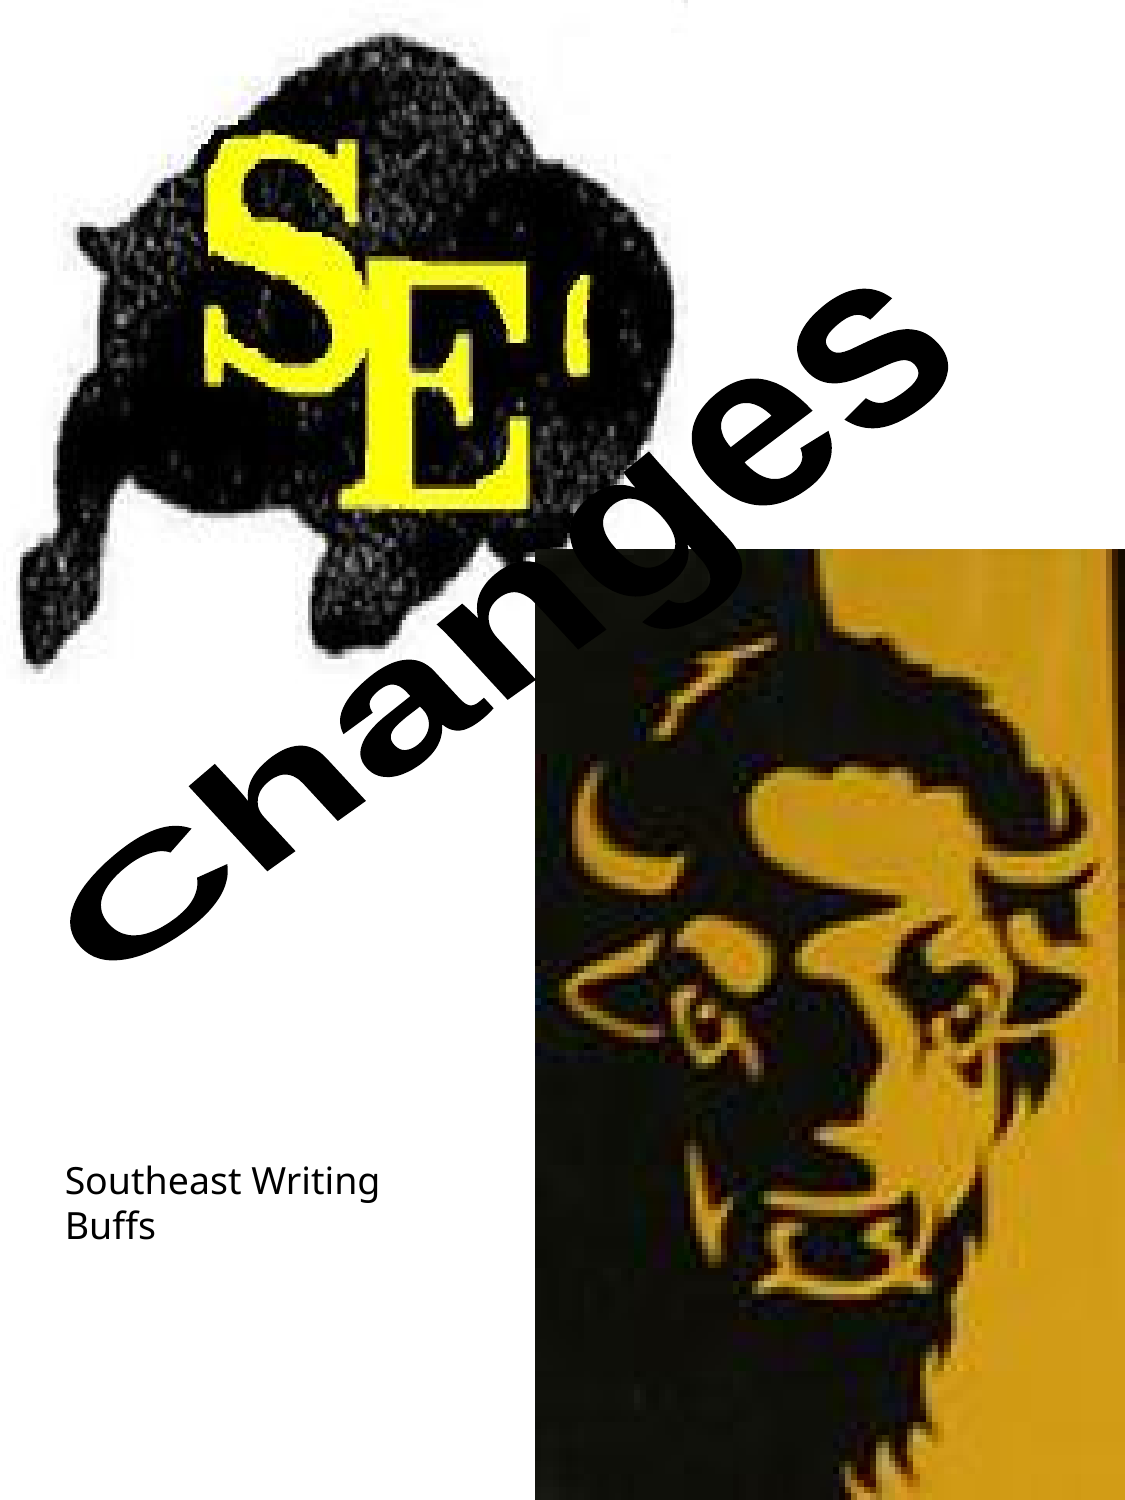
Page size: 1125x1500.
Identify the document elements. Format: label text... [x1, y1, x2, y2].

text_box Southeast Writing Buffs [50, 1149, 475, 1255]
picture [0, 0, 1125, 1500]
